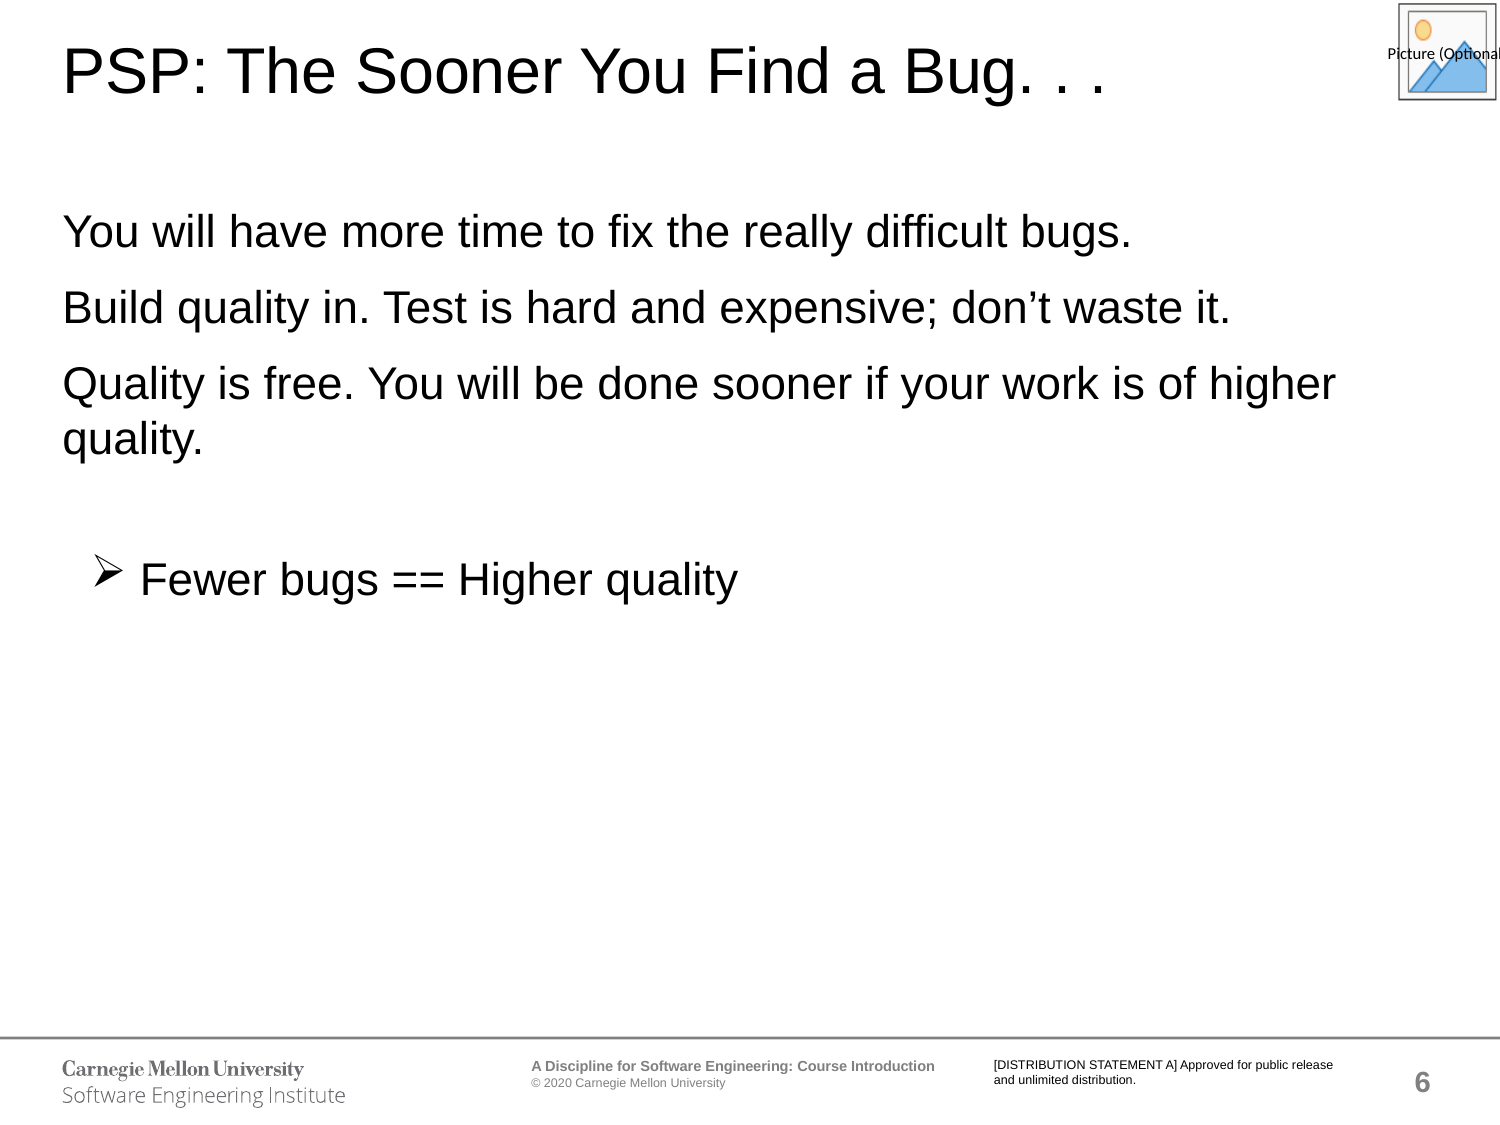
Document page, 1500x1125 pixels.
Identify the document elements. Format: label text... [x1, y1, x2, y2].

picture [1394, 0, 1500, 105]
list You will have more time to fix the really difficult bugs. Build quality in. Test is hard and expensive; don’t waste it. Quality is free. You will be done sooner if your work is of higher quality. Fewer bugs == Higher quality [62, 201, 1431, 1000]
title PSP: The Sooner You Find a Bug. . . [62, 37, 1338, 182]
